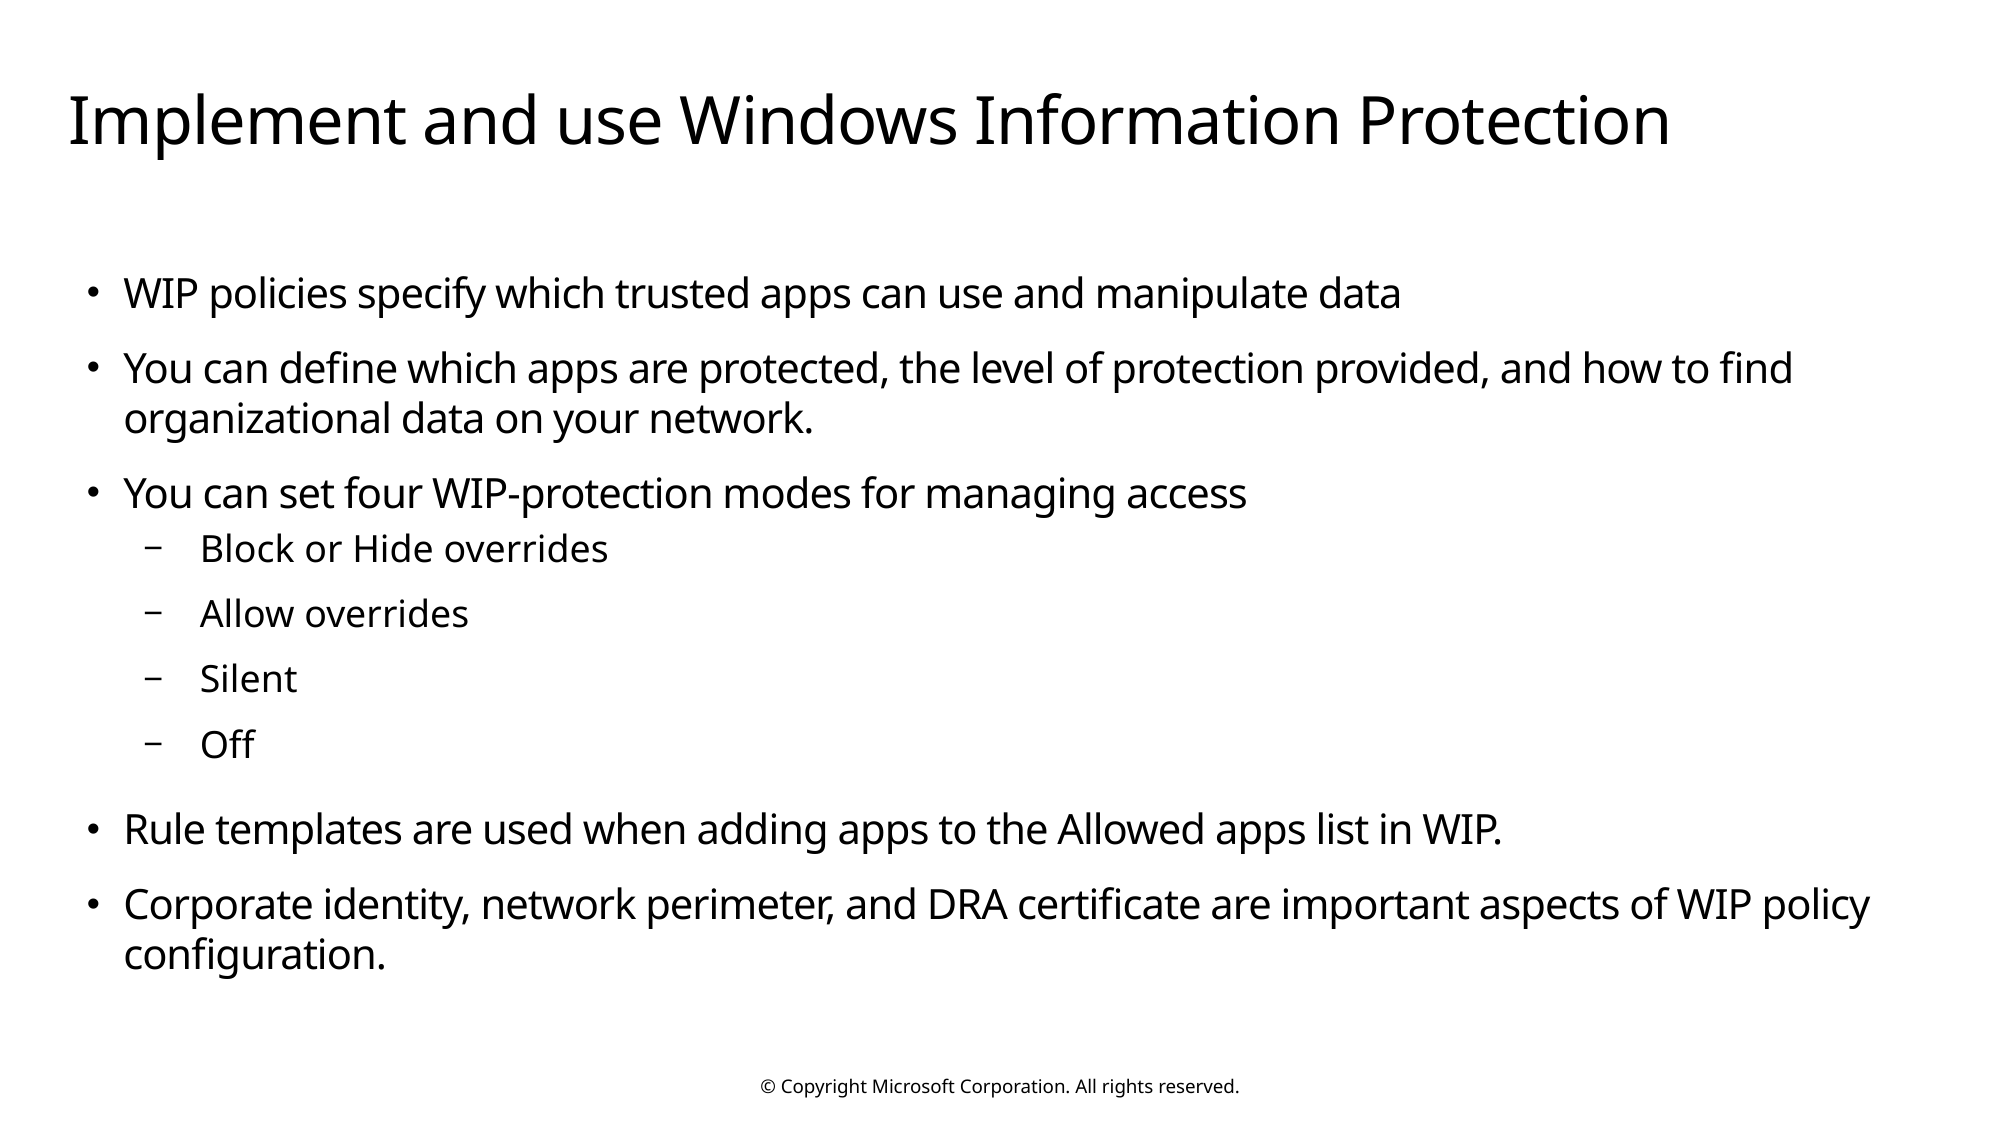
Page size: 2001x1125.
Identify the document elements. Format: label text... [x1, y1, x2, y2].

list WIP policies specify which trusted apps can use and manipulate data You can define which apps are protected, the level of protection provided, and how to find organizational data on your network. You can set four WIP-protection modes for managing access Block or Hide overrides Allow overrides Silent Off Rule templates are used when adding apps to the Allowed apps list in WIP. Corporate identity, network perimeter, and DRA certificate are important aspects of WIP policy configuration. [68, 251, 1932, 1002]
title Implement and use Windows Information Protection [68, 72, 1930, 184]
